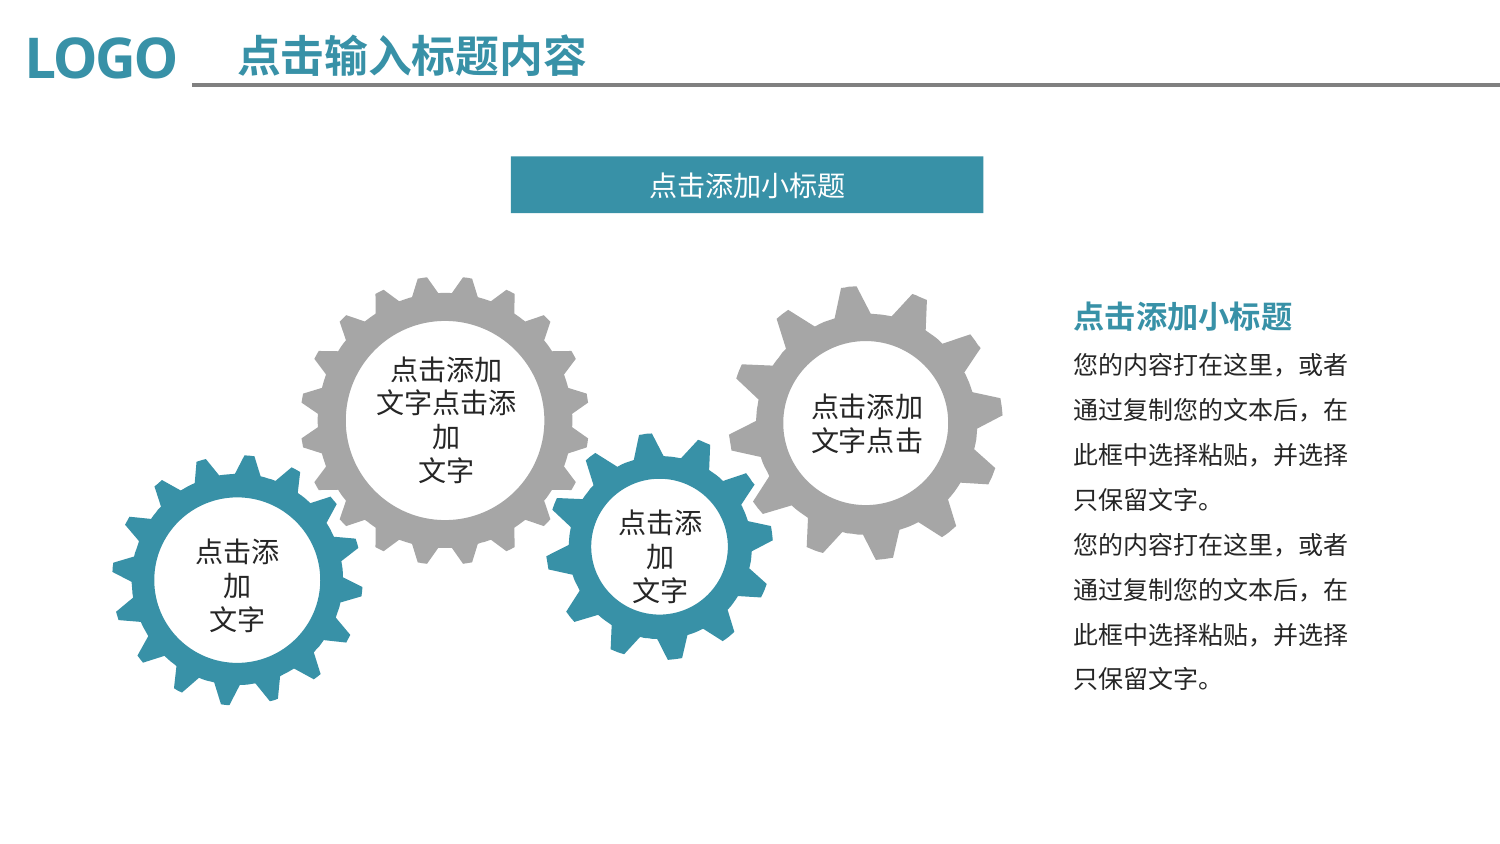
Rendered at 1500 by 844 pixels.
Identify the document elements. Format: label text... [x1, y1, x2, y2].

text_box [112, 455, 363, 706]
text_box 点击输入标题内容 [209, 21, 615, 89]
text_box 点击添加 文字点击 [784, 382, 948, 465]
text_box 点击添加 文字点击添加 文字 [348, 344, 544, 494]
text_box [301, 277, 589, 564]
text_box [728, 286, 1003, 560]
text_box 点击添加 文字 [168, 527, 307, 643]
text_box 点击添加 文字 [592, 498, 727, 614]
text_box 点击添加小标题 [509, 154, 985, 215]
text_box [546, 433, 773, 660]
text_box 点击添加小标题 您的内容打在这里，或者通过复制您的文本后，在此框中选择粘贴，并选择只保留文字。 您的内容打在这里，或者通过复制您的文本后，在此框中选择粘贴，并选择只保留文字。 [1058, 271, 1378, 702]
